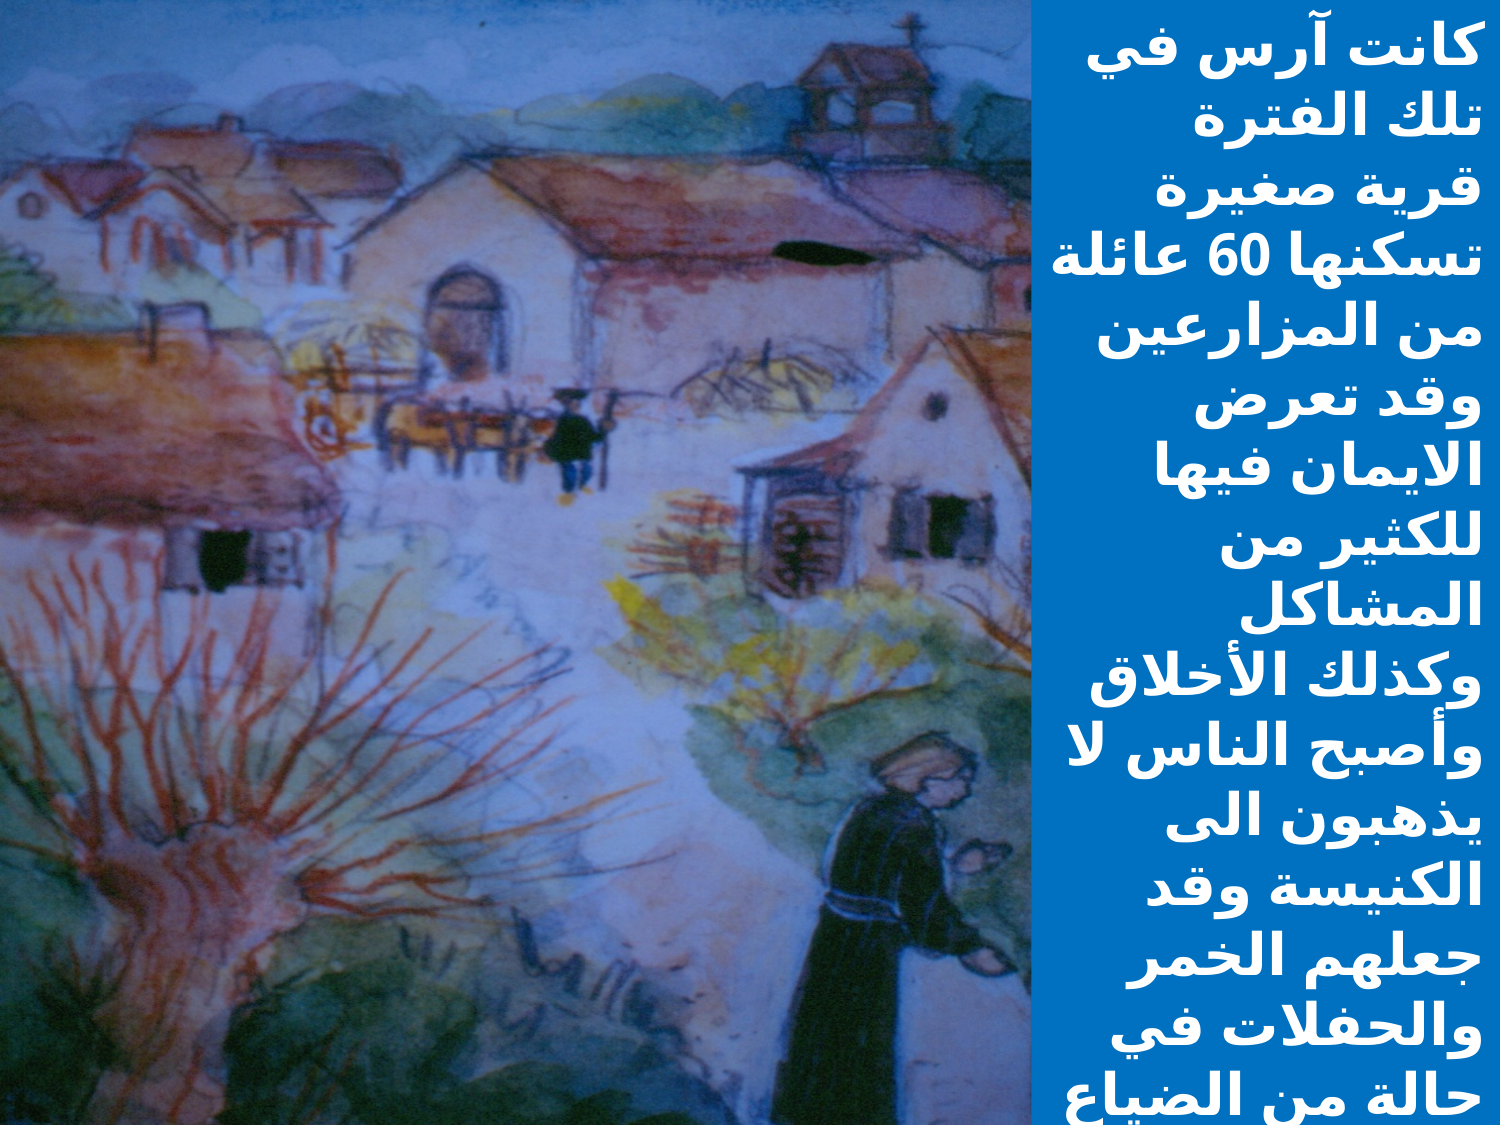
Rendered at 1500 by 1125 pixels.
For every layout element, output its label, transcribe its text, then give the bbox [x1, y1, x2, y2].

picture [0, 0, 1032, 1125]
text_box كانت آرس في تلك الفترة قرية صغيرة تسكنها 60 عائلة من المزارعين وقد تعرض الايمان فيها للكثير من المشاكل وكذلك الأخلاق وأصبح الناس لا يذهبون الى الكنيسة وقد جعلهم الخمر والحفلات في حالة من الضياع , فأخذ جان ماري بالعمل فزار العائلات وأصلح الكنيسة وافتتح داخلية للبنات وأخرى للصبيان. [1032, 0, 1500, 1125]
